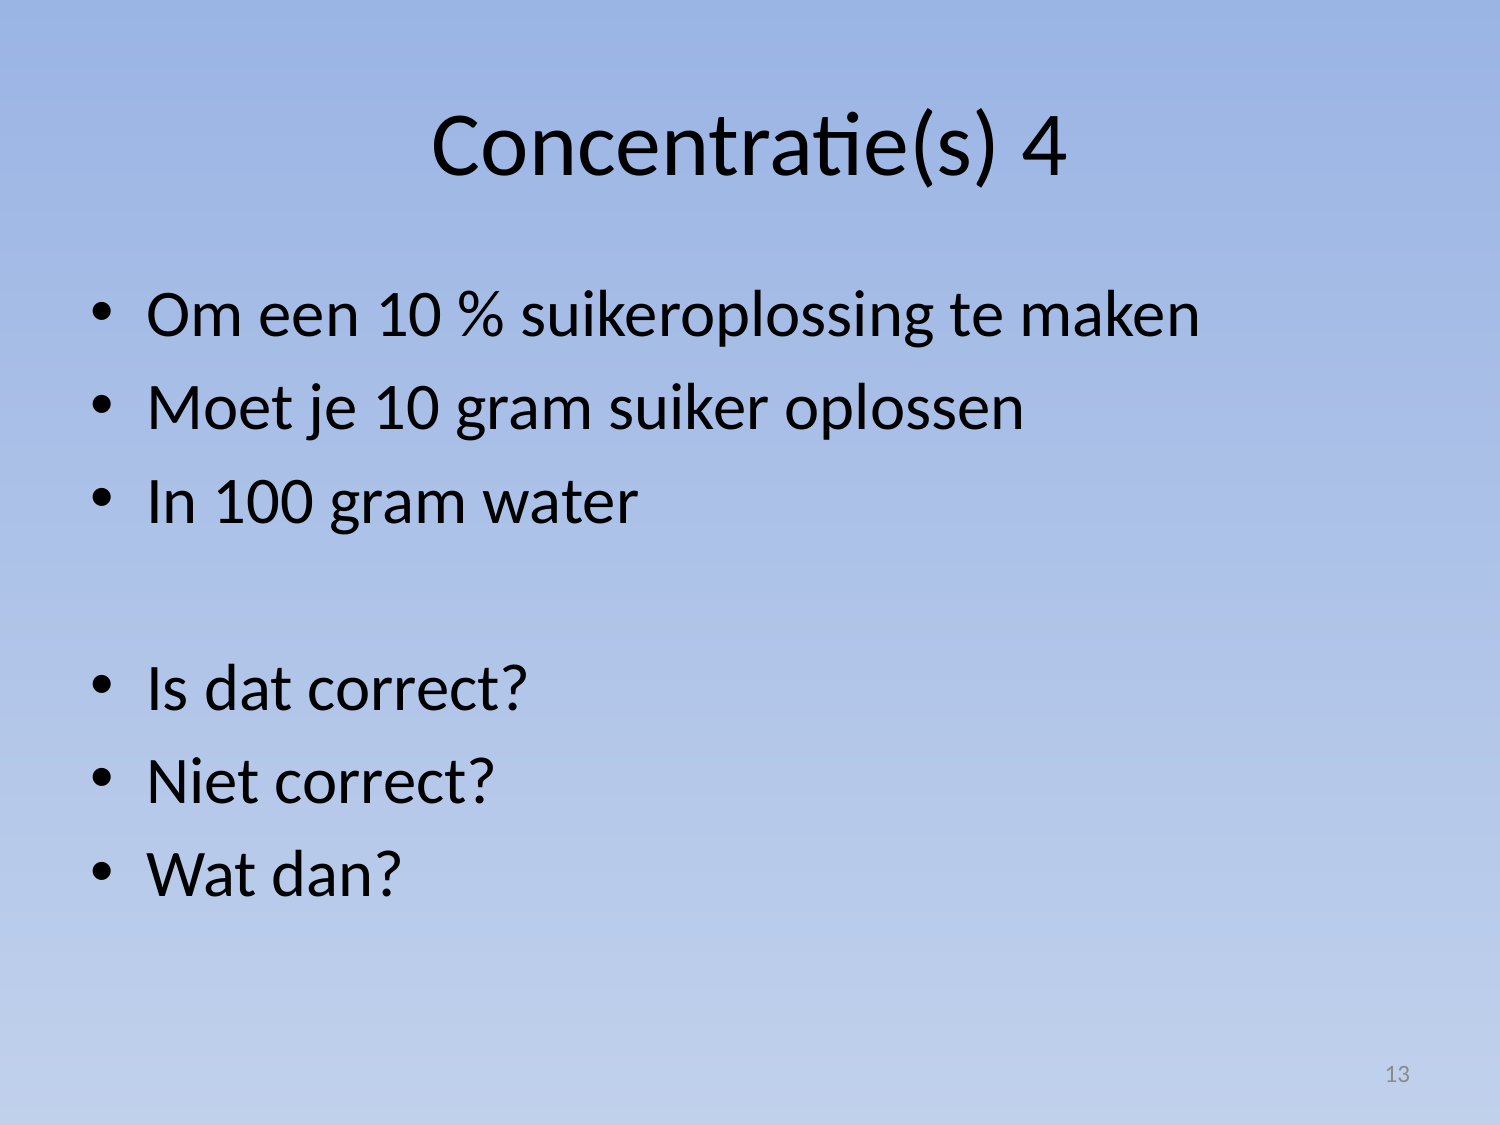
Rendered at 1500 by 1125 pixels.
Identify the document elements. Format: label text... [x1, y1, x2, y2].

slide_number 13 [1074, 1042, 1425, 1103]
list Om een 10 % suikeroplossing te maken Moet je 10 gram suiker oplossen In 100 gram water Is dat correct? Niet correct? Wat dan? [75, 262, 1425, 1005]
title Concentratie(s) 4 [75, 45, 1425, 233]
